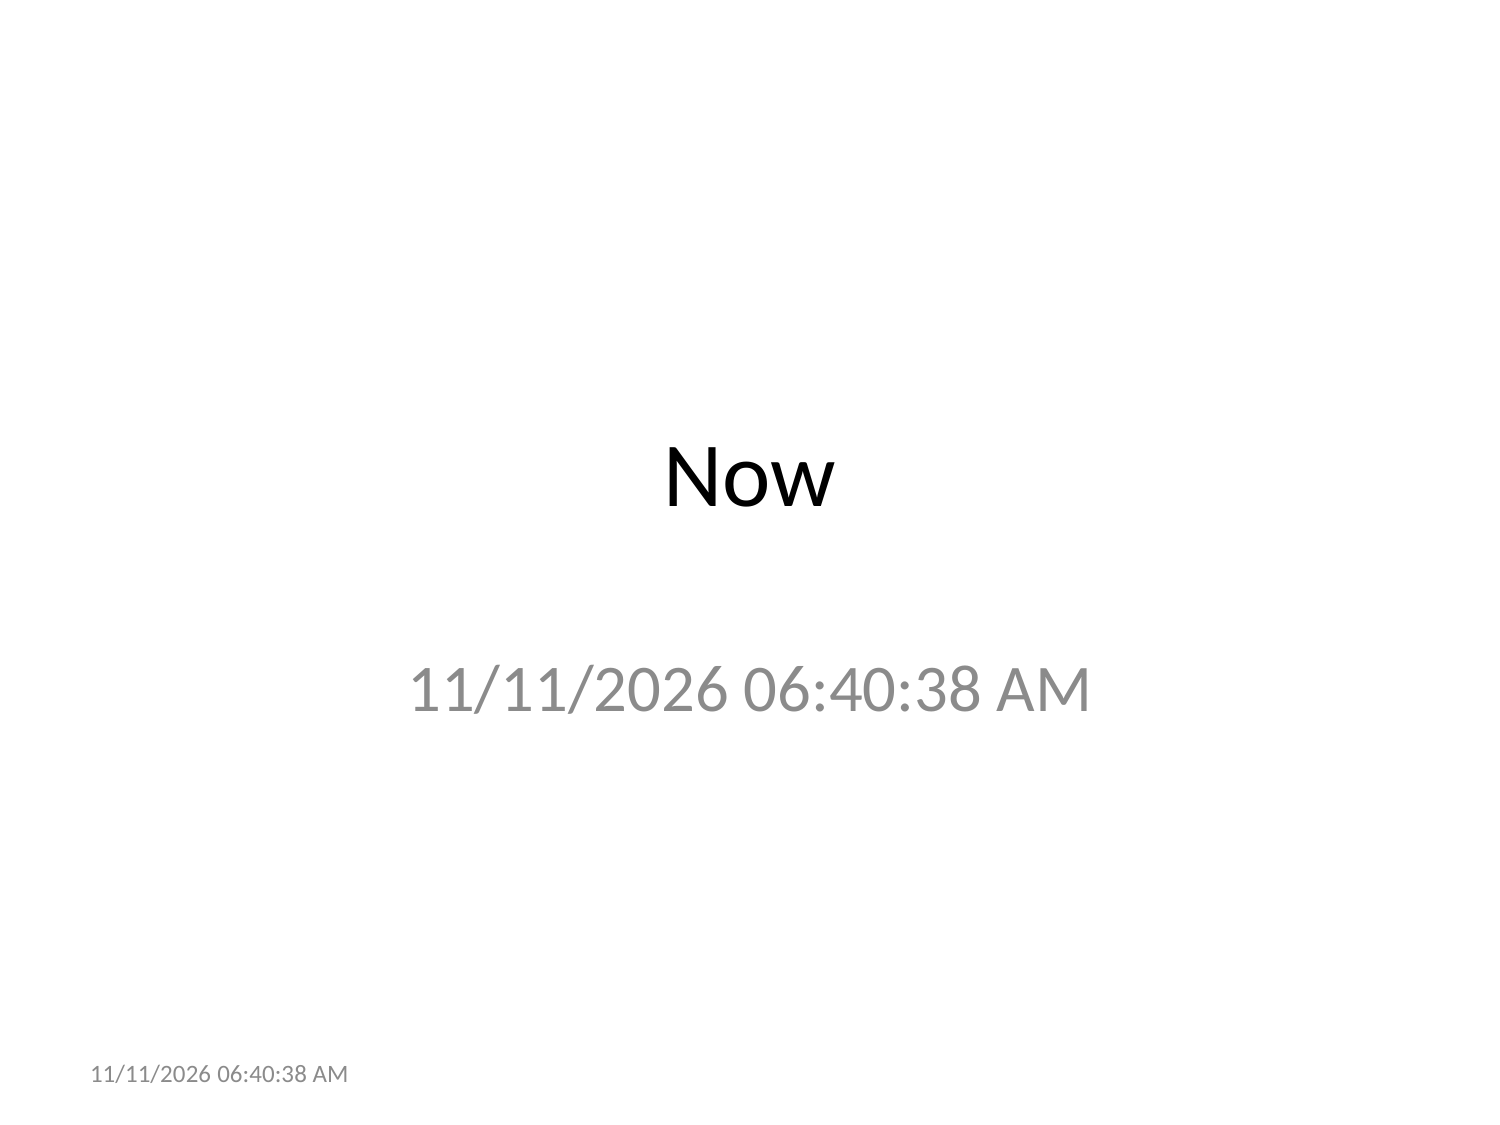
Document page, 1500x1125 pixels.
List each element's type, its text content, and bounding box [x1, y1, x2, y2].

subtitle 2011-12-19 10:20:04 AM [225, 637, 1275, 925]
title Now [112, 349, 1388, 591]
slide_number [75, 1042, 425, 1103]
